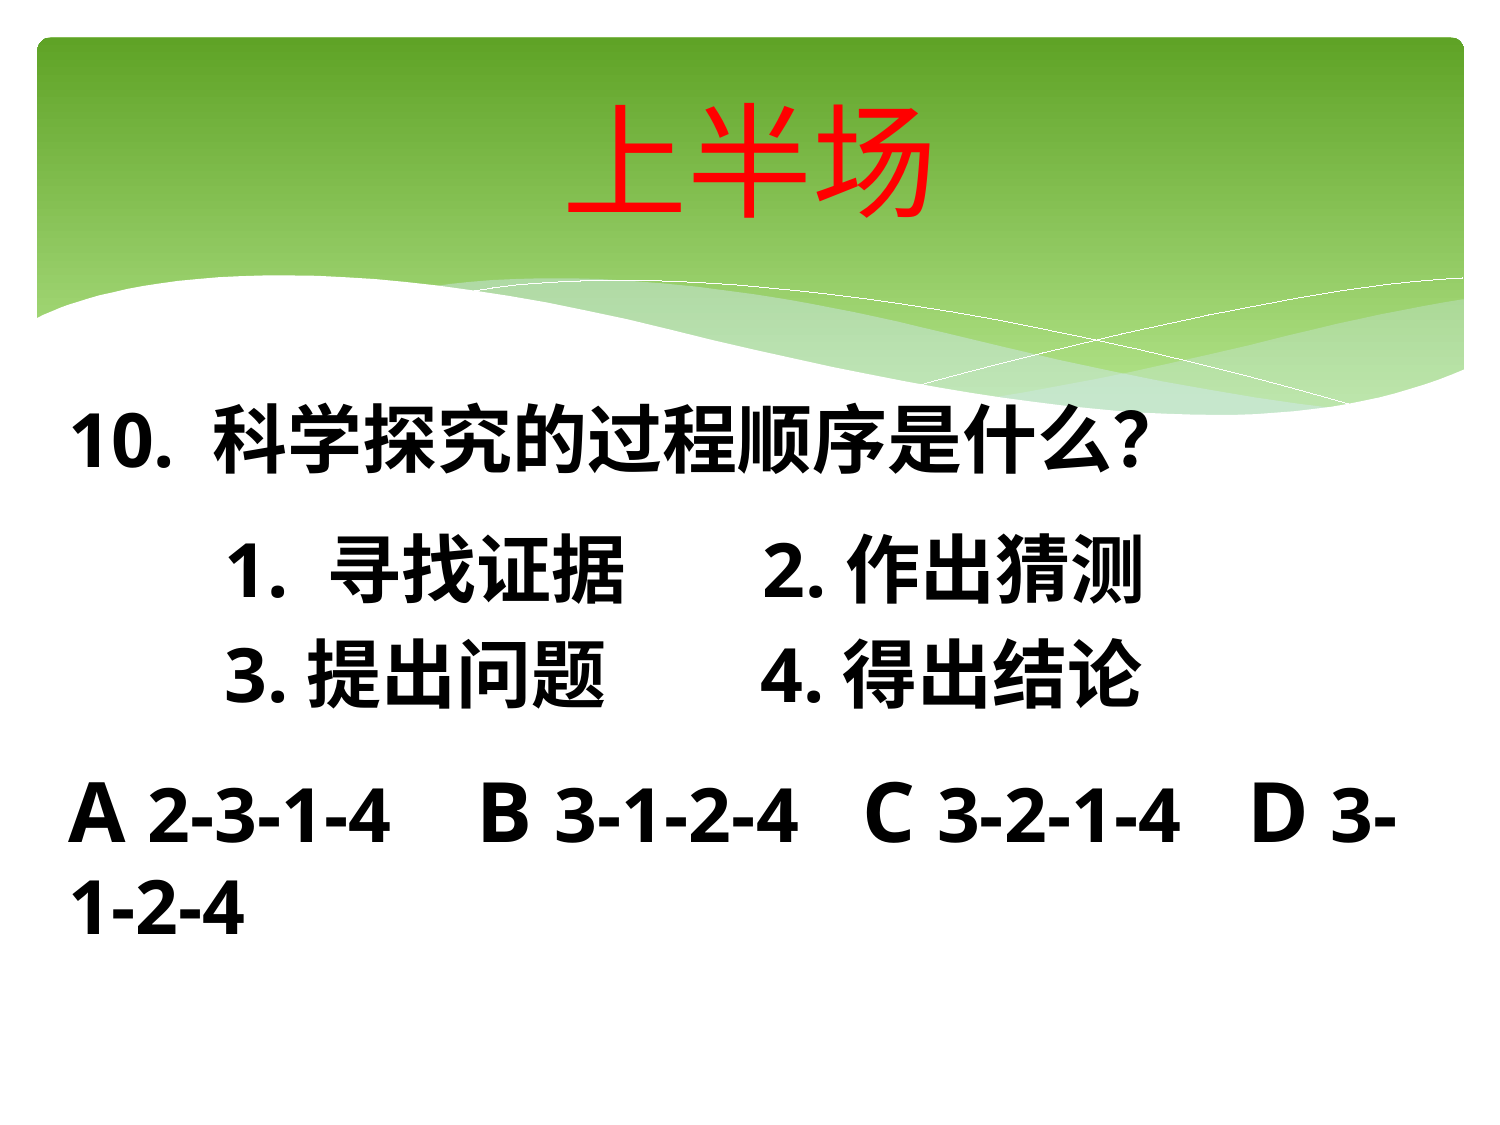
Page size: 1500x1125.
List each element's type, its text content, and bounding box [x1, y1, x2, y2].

title 上半场 [75, 55, 1425, 261]
list 10. 科学探究的过程顺序是什么？ 1. 寻找证据 2.作出猜测 3.提出问题 4.得出结论 A 2-3-1-4 B 3-1-2-4 C 3-2-1-4 D 3-1-2-4 [53, 385, 1471, 1029]
